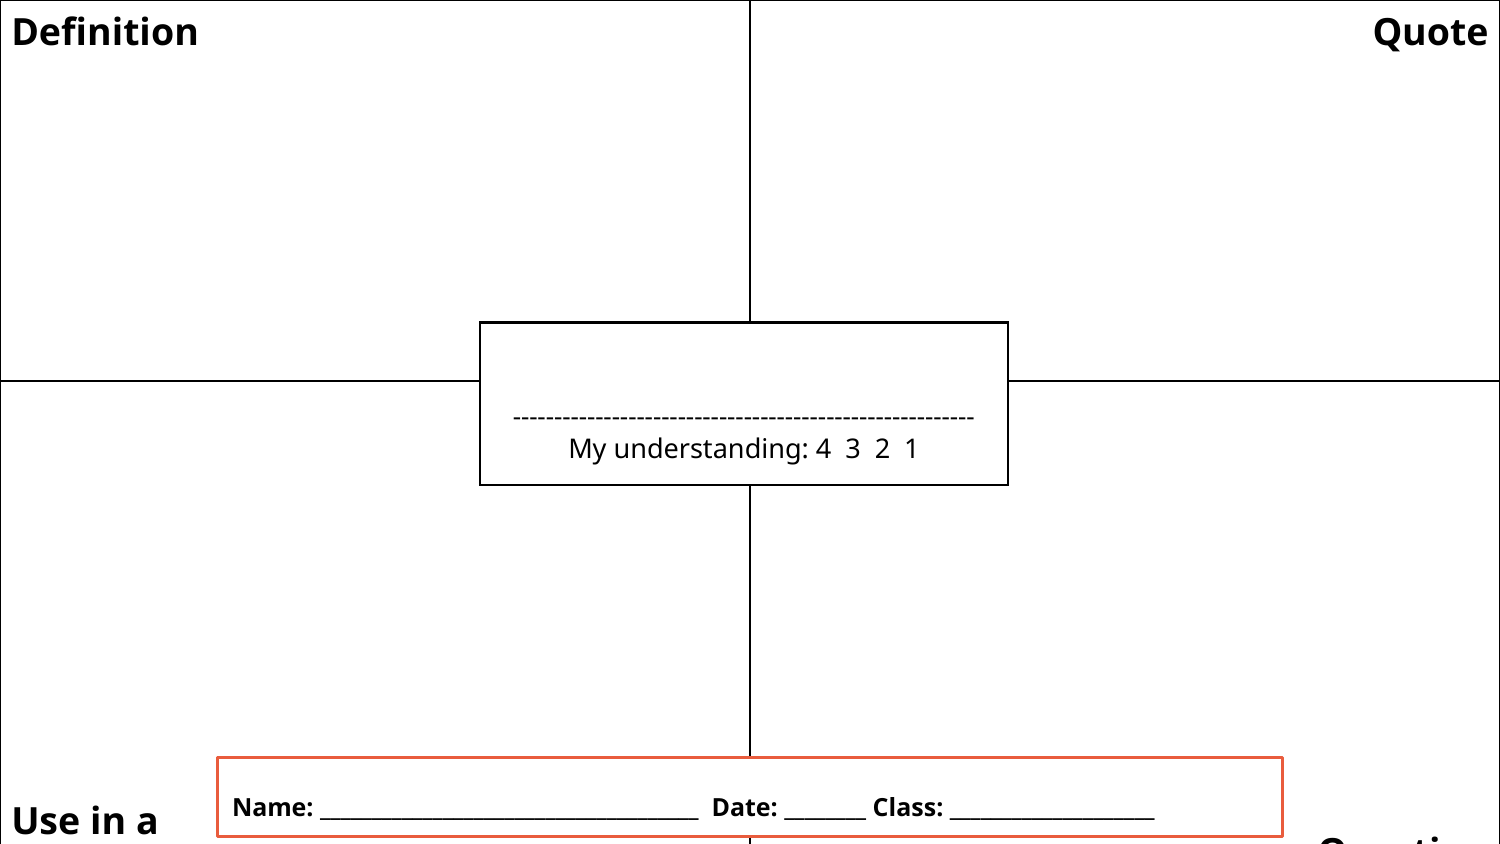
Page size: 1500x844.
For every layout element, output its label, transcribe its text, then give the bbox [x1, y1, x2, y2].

table_cell Question [751, 382, 1499, 844]
table_header Definition [1, 1, 749, 380]
text_box -------------------------------------------------------- My understanding: 4 3 2 1 [480, 322, 1008, 486]
table_cell Use in a Sentence [1, 382, 749, 844]
table_header Quote [751, 1, 1499, 380]
text_box Name: _____________________________________ Date: ________ Class: ____________________ [217, 757, 1283, 837]
